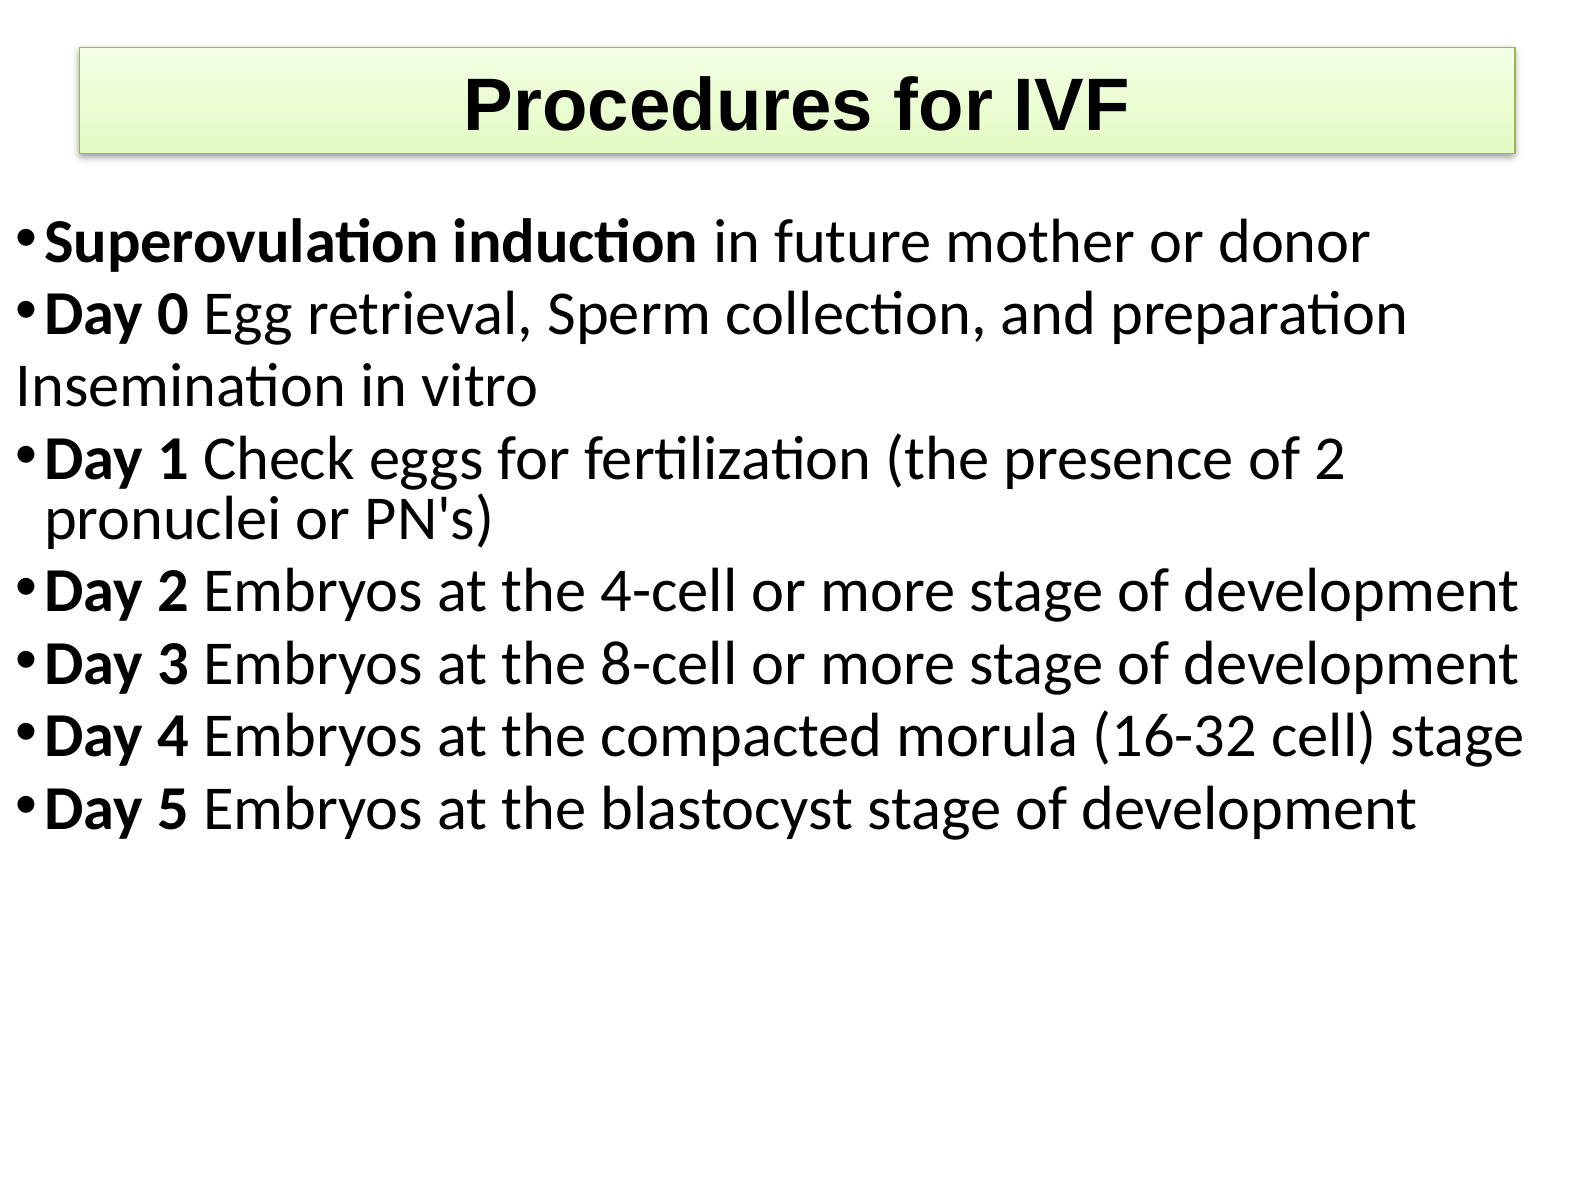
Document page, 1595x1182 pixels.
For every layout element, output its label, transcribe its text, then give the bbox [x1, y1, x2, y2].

title Procedures for IVF [79, 47, 1516, 154]
list Superovulation induction in future mother or donor Day 0 Egg retrieval, Sperm collection, and preparation Insemination in vitro Day 1 Check eggs for fertilization (the presence of 2 pronuclei or PN's) Day 2 Embryos at the 4-cell or more stage of development Day 3 Embryos at the 8-cell or more stage of development Day 4 Embryos at the compacted morula (16-32 cell) stage Day 5 Embryos at the blastocyst stage of development [0, 206, 1595, 1100]
